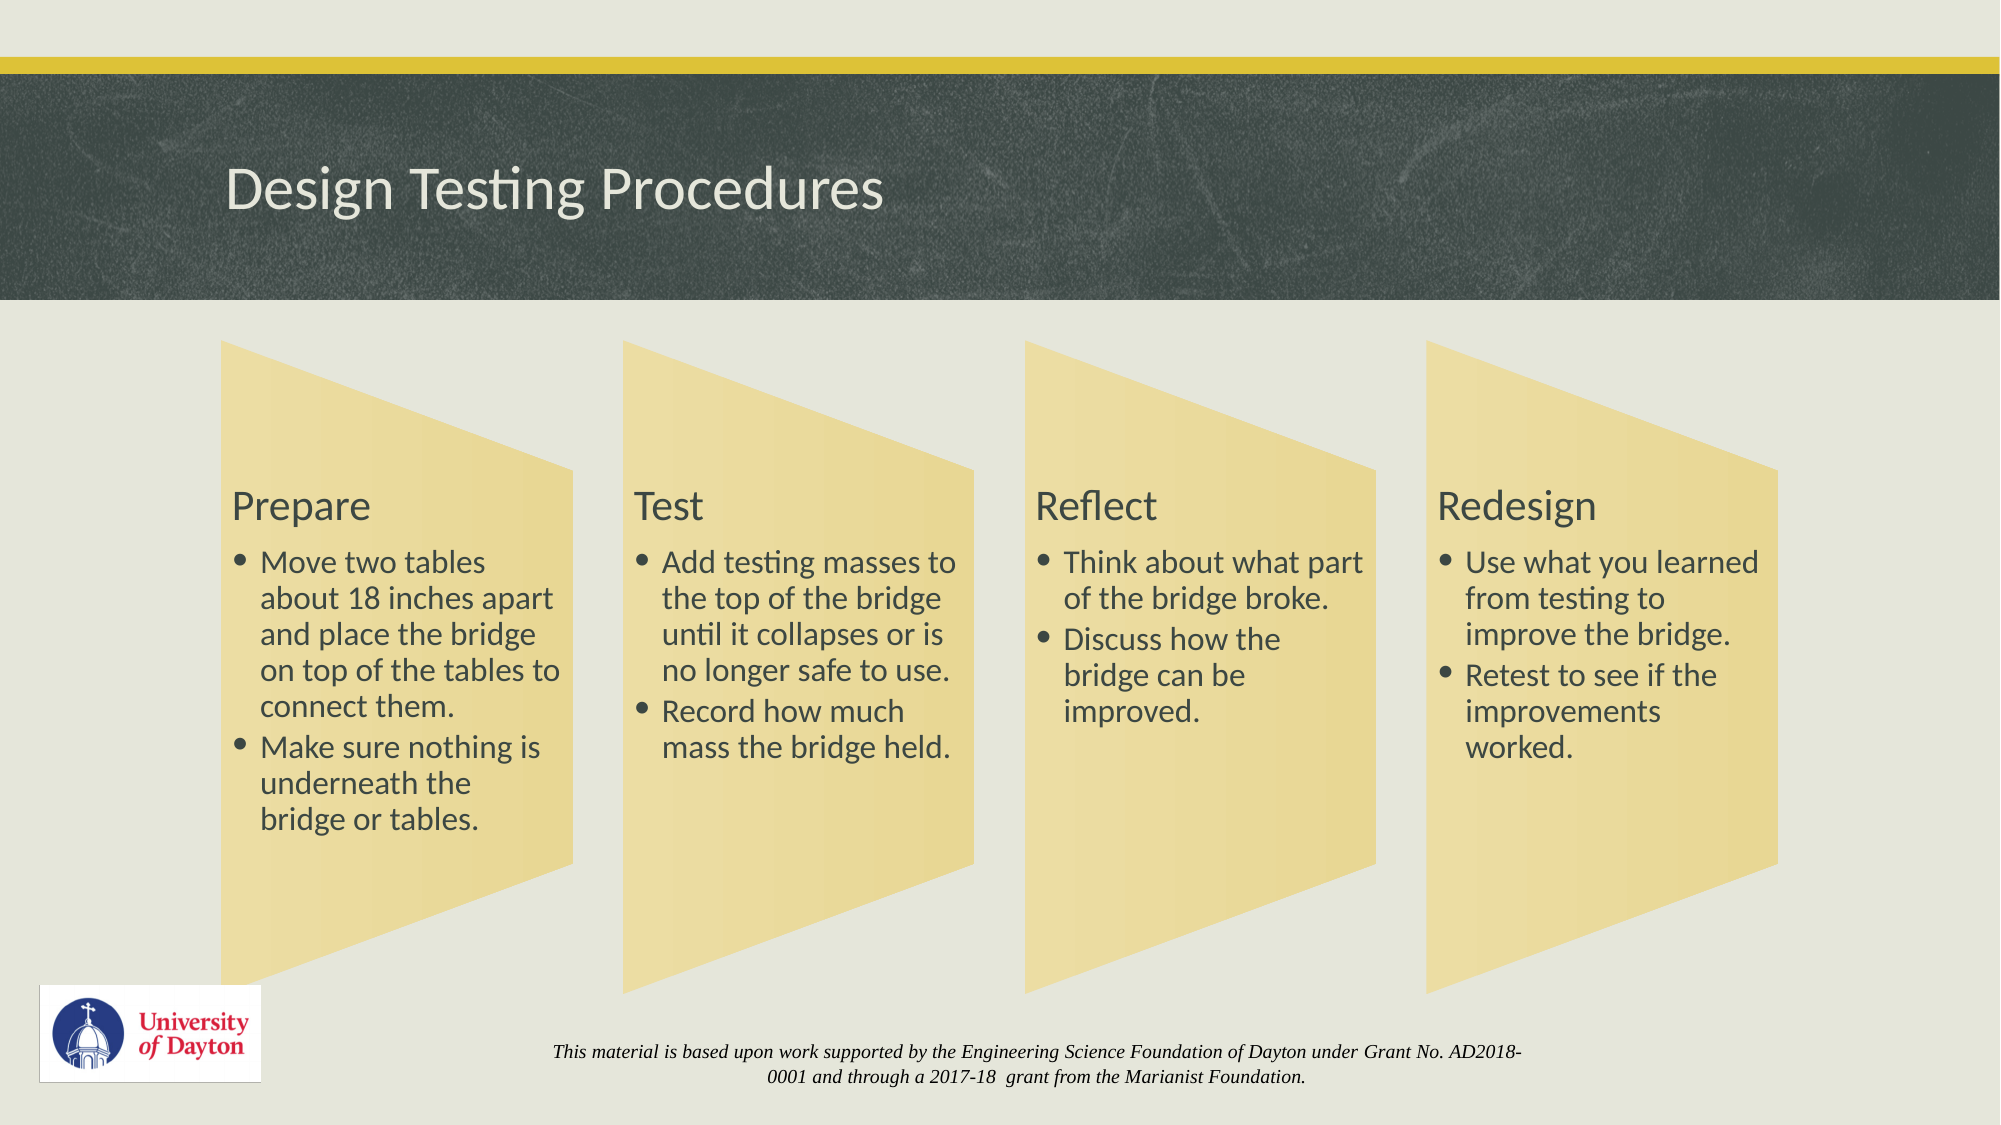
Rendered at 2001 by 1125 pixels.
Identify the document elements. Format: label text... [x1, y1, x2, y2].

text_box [209, 359, 1790, 976]
title Design Testing Procedures [210, 76, 1790, 300]
picture [0, 839, 301, 1125]
picture [0, 74, 2000, 300]
